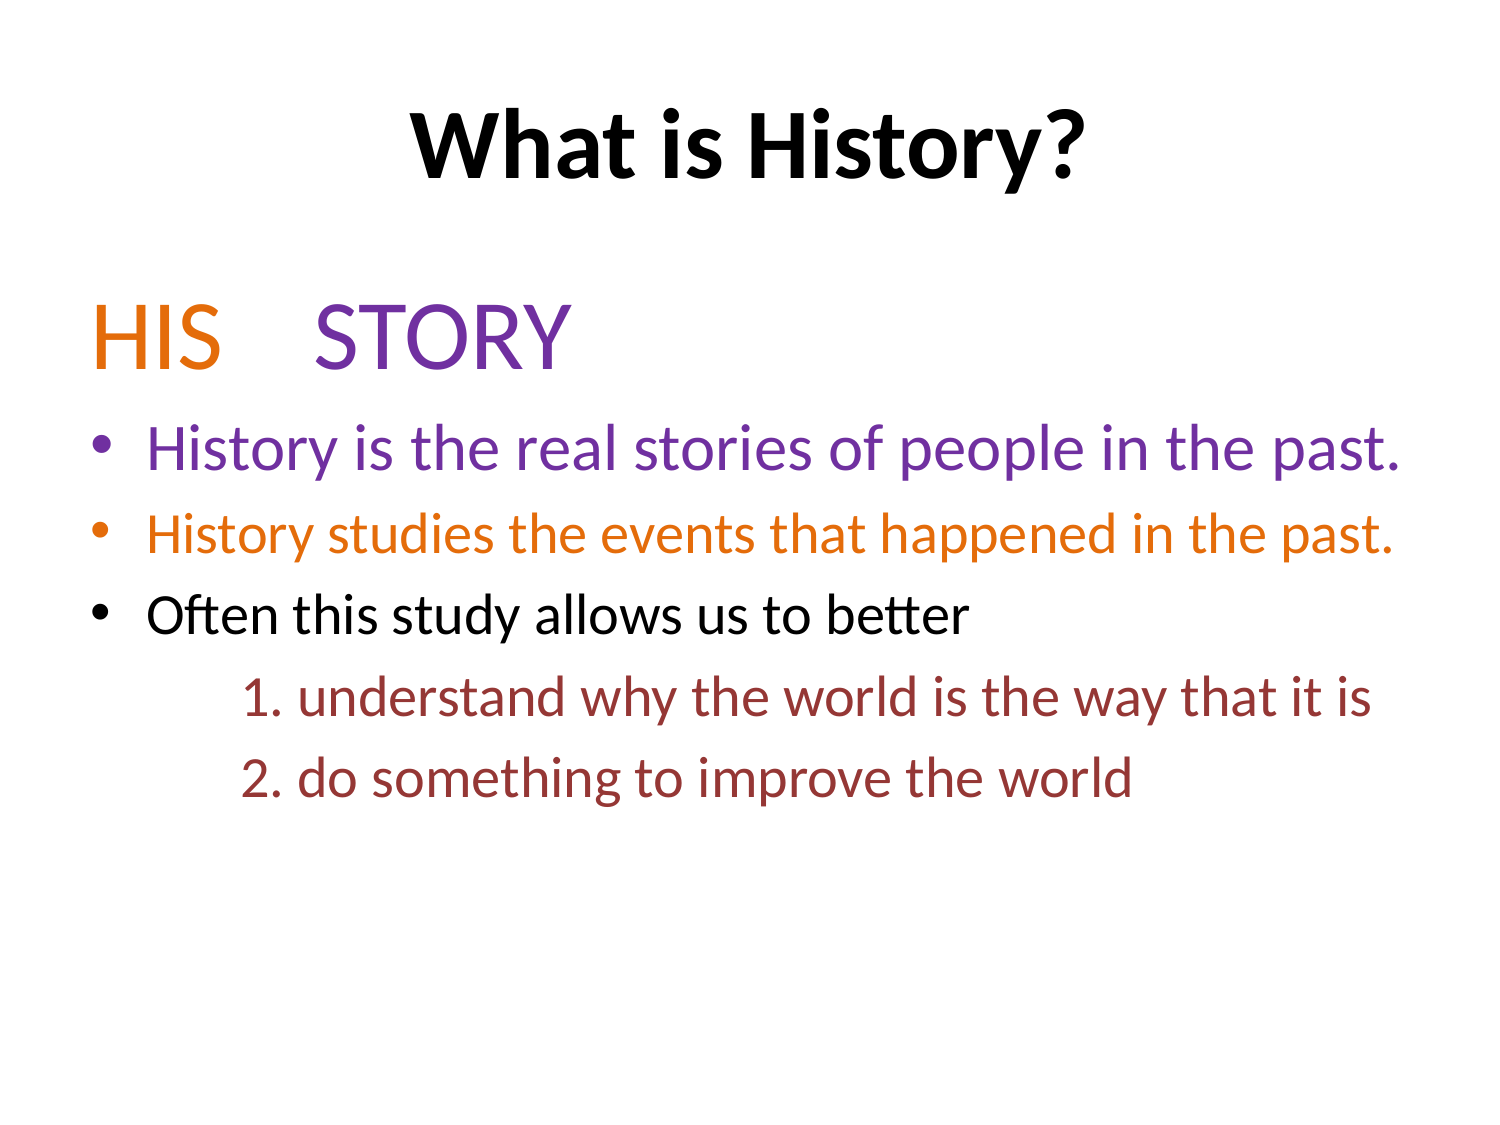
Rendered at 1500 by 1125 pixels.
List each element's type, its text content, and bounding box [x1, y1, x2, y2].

title What is History? [75, 45, 1425, 233]
list HIS STORY History is the real stories of people in the past. History studies the events that happened in the past. Often this study allows us to better 1. understand why the world is the way that it is 2. do something to improve the world [75, 262, 1425, 1005]
